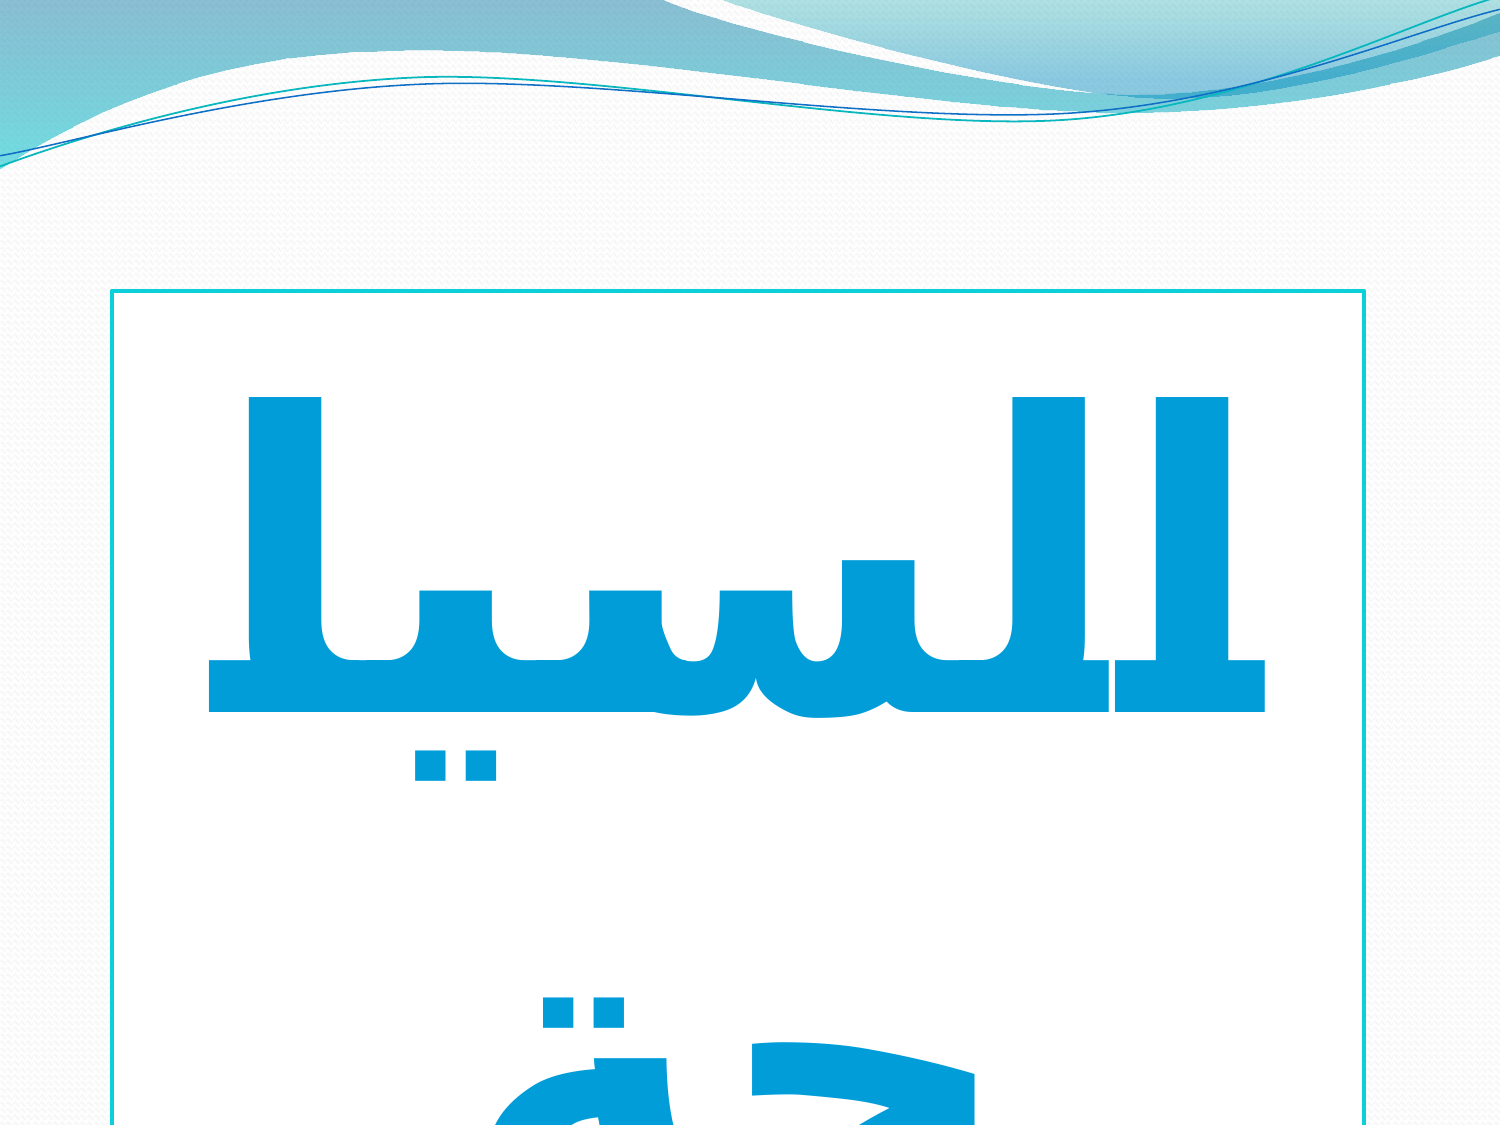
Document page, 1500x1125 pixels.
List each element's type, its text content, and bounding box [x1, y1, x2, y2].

text_box السياحة [110, 289, 1366, 1125]
